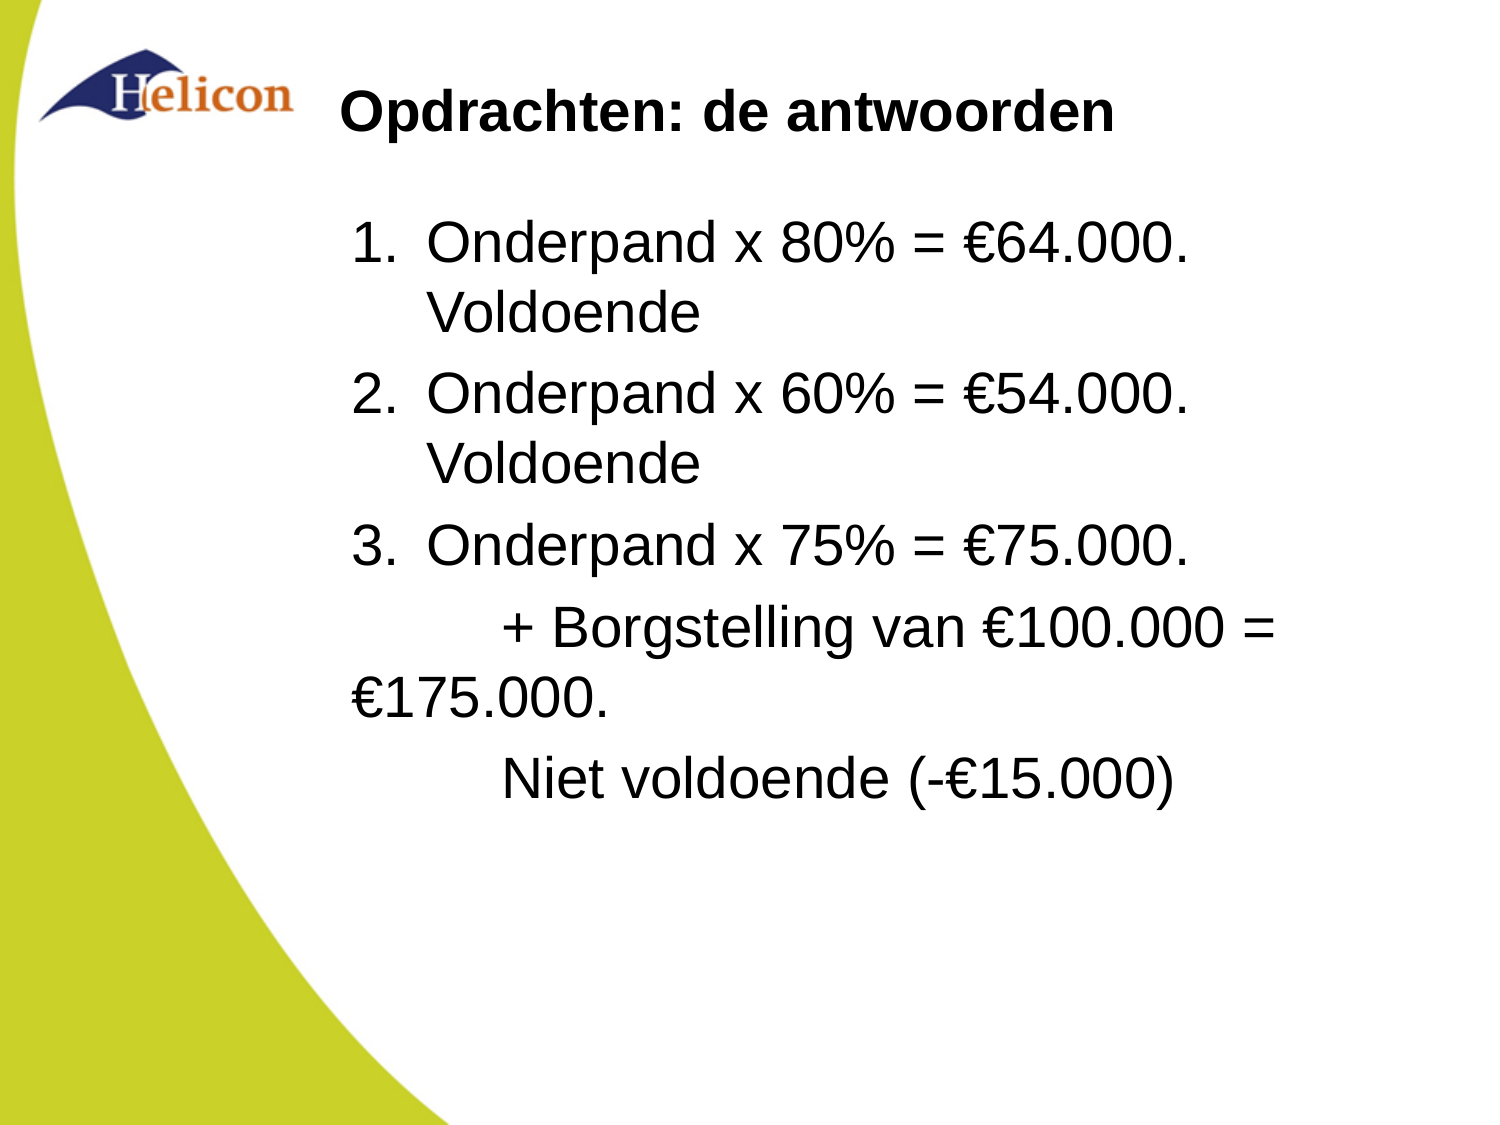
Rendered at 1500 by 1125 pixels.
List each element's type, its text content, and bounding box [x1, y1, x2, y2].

picture [0, 0, 1500, 1125]
title Opdrachten: de antwoorden [324, 54, 1415, 161]
list Onderpand x 80% = €64.000. Voldoende Onderpand x 60% = €54.000. Voldoende Onderpand x 75% = €75.000. + Borgstelling van €100.000 = €175.000. Niet voldoende (-€15.000) [336, 196, 1425, 1005]
